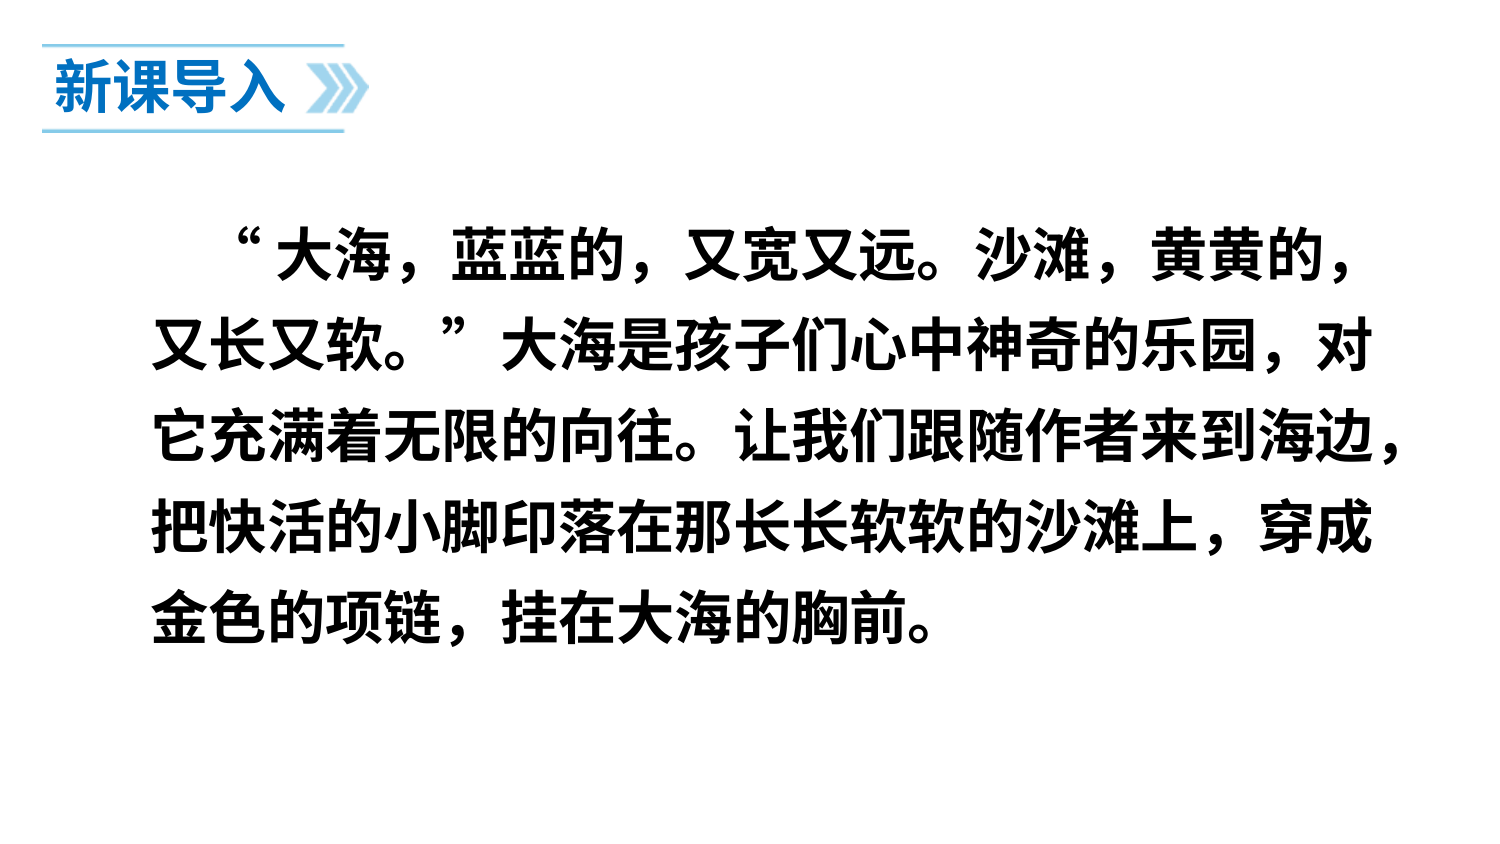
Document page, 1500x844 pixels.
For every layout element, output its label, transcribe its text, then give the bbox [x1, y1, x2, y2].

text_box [29, 42, 369, 133]
text_box “大海，蓝蓝的，又宽又远。沙滩，黄黄的，又长又软。”大海是孩子们心中神奇的乐园，对它充满着无限的向往。让我们跟随作者来到海边，把快活的小脚印落在那长长软软的沙滩上，穿成金色的项链，挂在大海的胸前。 [135, 189, 1395, 659]
